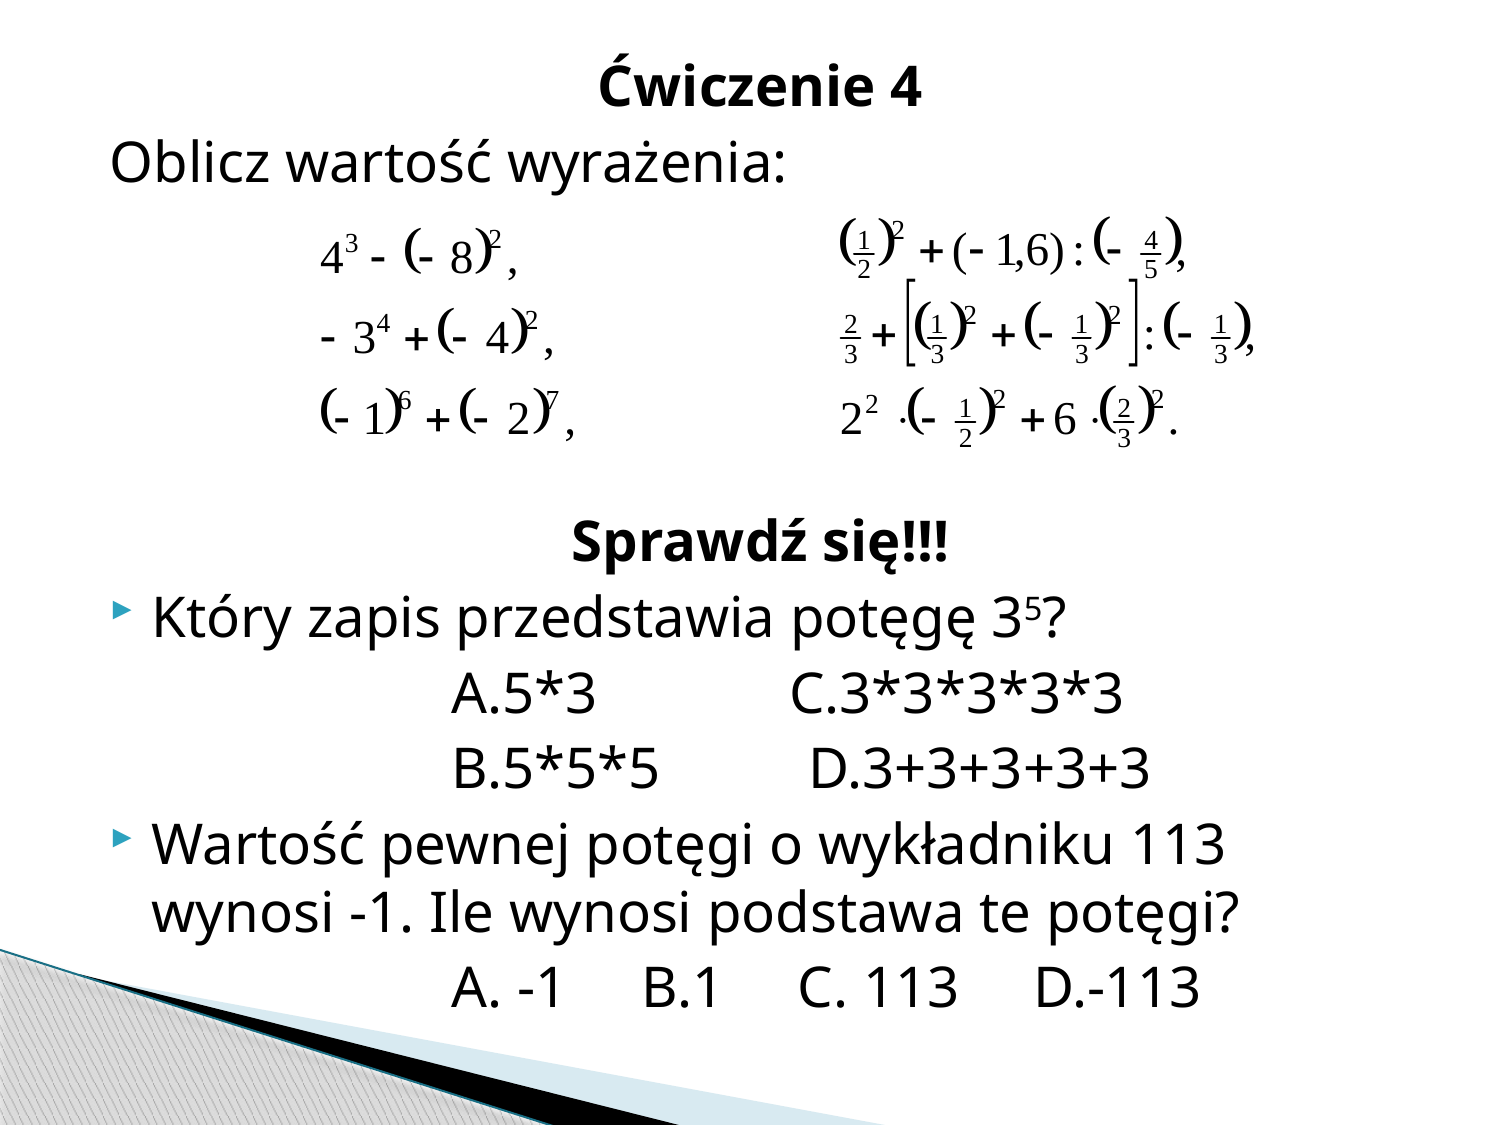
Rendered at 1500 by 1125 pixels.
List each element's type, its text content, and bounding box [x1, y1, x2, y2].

list Ćwiczenie 4 Oblicz wartość wyrażenia: Sprawdź się!!! Który zapis przedstawia potęgę 35? A.5*3 C.3*3*3*3*3 B.5*5*5 D.3+3+3+3+3 Wartość pewnej potęgi o wykładniku 113 wynosi -1. Ile wynosi podstawa te potęgi? A. -1 B.1 C. 113 D.-113 [76, 42, 1427, 1090]
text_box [832, 207, 1263, 457]
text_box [312, 219, 585, 453]
